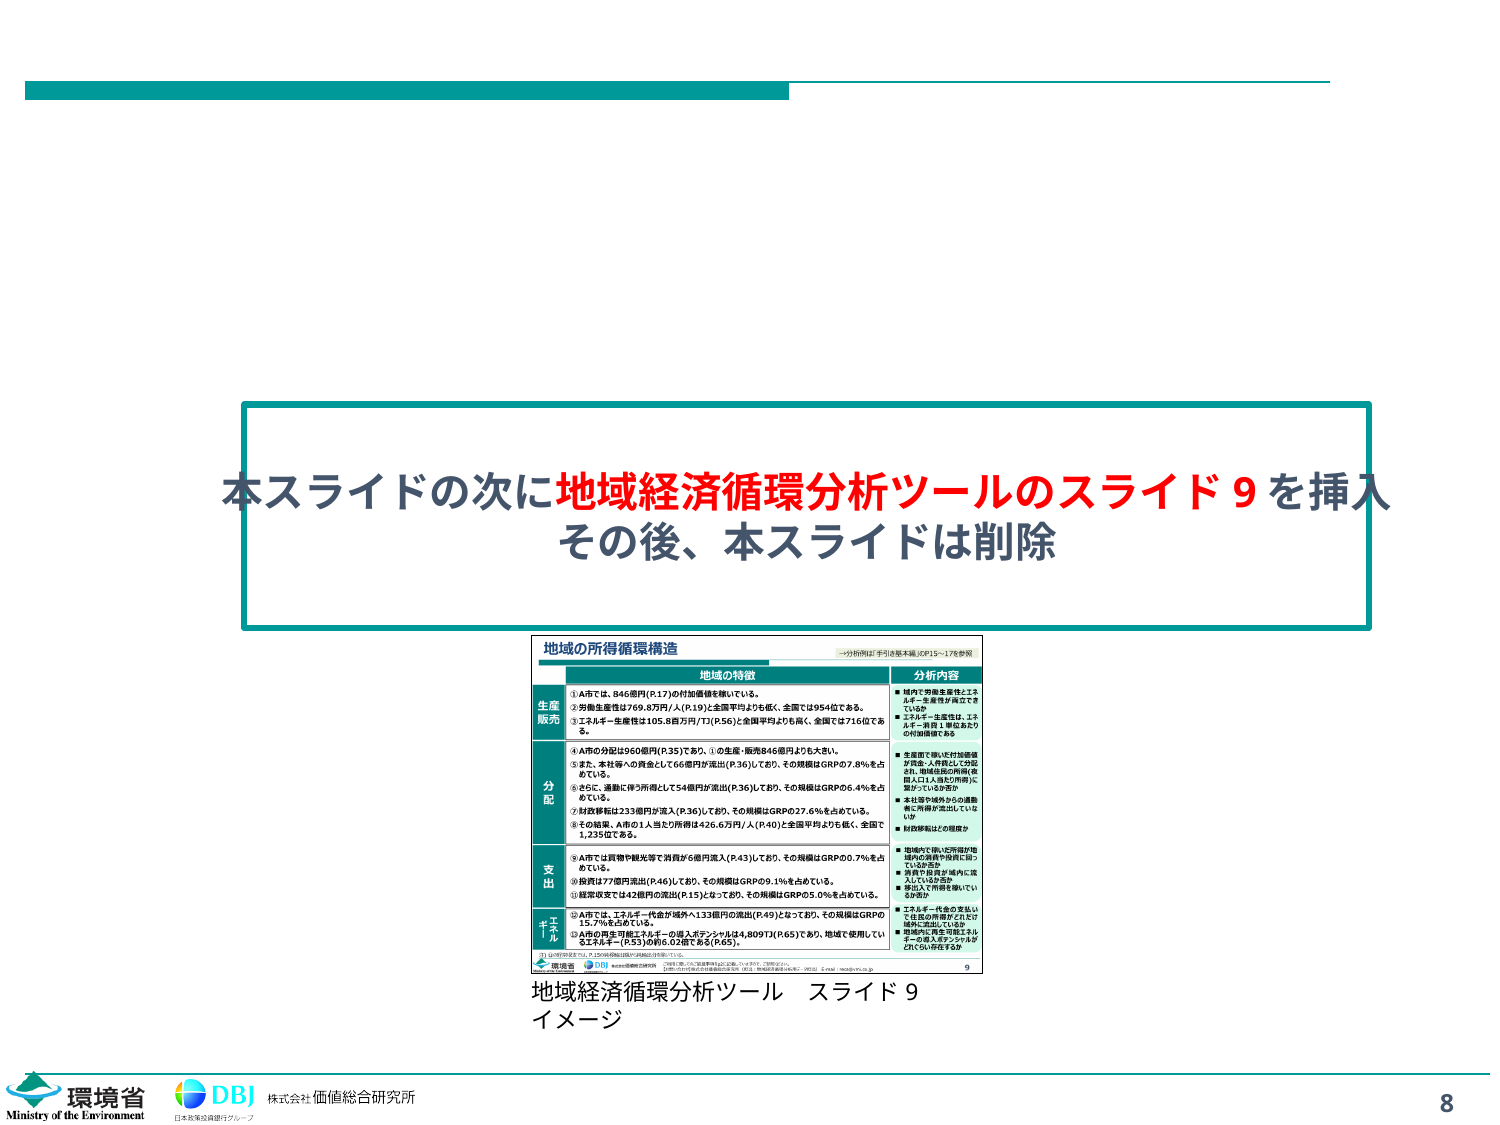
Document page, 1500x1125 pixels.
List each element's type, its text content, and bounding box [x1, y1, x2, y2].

text_box 本スライドの次に地域経済循環分析ツールのスライド9を挿入 その後、本スライドは削除 [244, 404, 1369, 628]
picture [171, 1075, 419, 1125]
picture [531, 635, 984, 974]
picture [2, 1071, 148, 1125]
text_box 地域経済循環分析ツール スライド9 イメージ [517, 970, 983, 1041]
slide_number 8 [1393, 1079, 1500, 1122]
